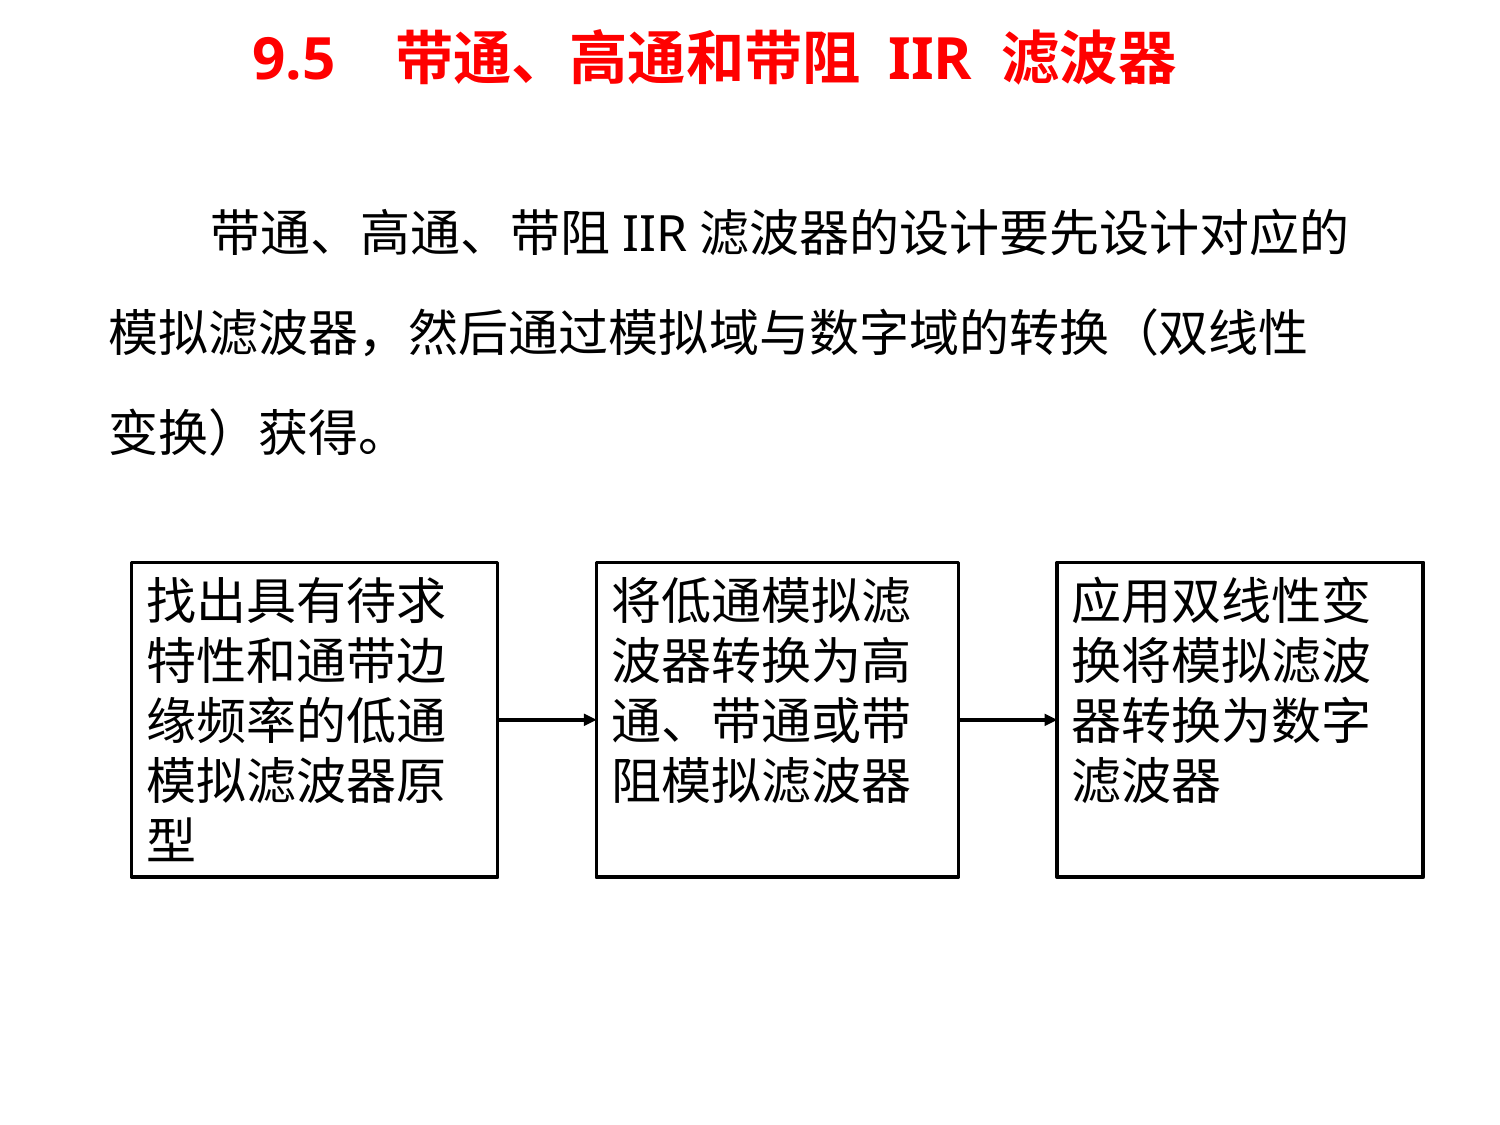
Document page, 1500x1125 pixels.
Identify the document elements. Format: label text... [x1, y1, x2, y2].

text_box 应用双线性变换将模拟滤波器转换为数字滤波器 [1057, 562, 1424, 878]
list 带通、高通、带阻IIR滤波器的设计要先设计对应的 模拟滤波器，然后通过模拟域与数字域的转换（双线性 变换）获得。 [93, 163, 1369, 490]
text_box 找出具有待求特性和通带边缘频率的低通模拟滤波器原型 [131, 562, 498, 878]
text_box 将低通模拟滤波器转换为高通、带通或带阻模拟滤波器 [596, 562, 959, 878]
title 9.5 带通、高通和带阻 IIR 滤波器 [76, 30, 1353, 82]
